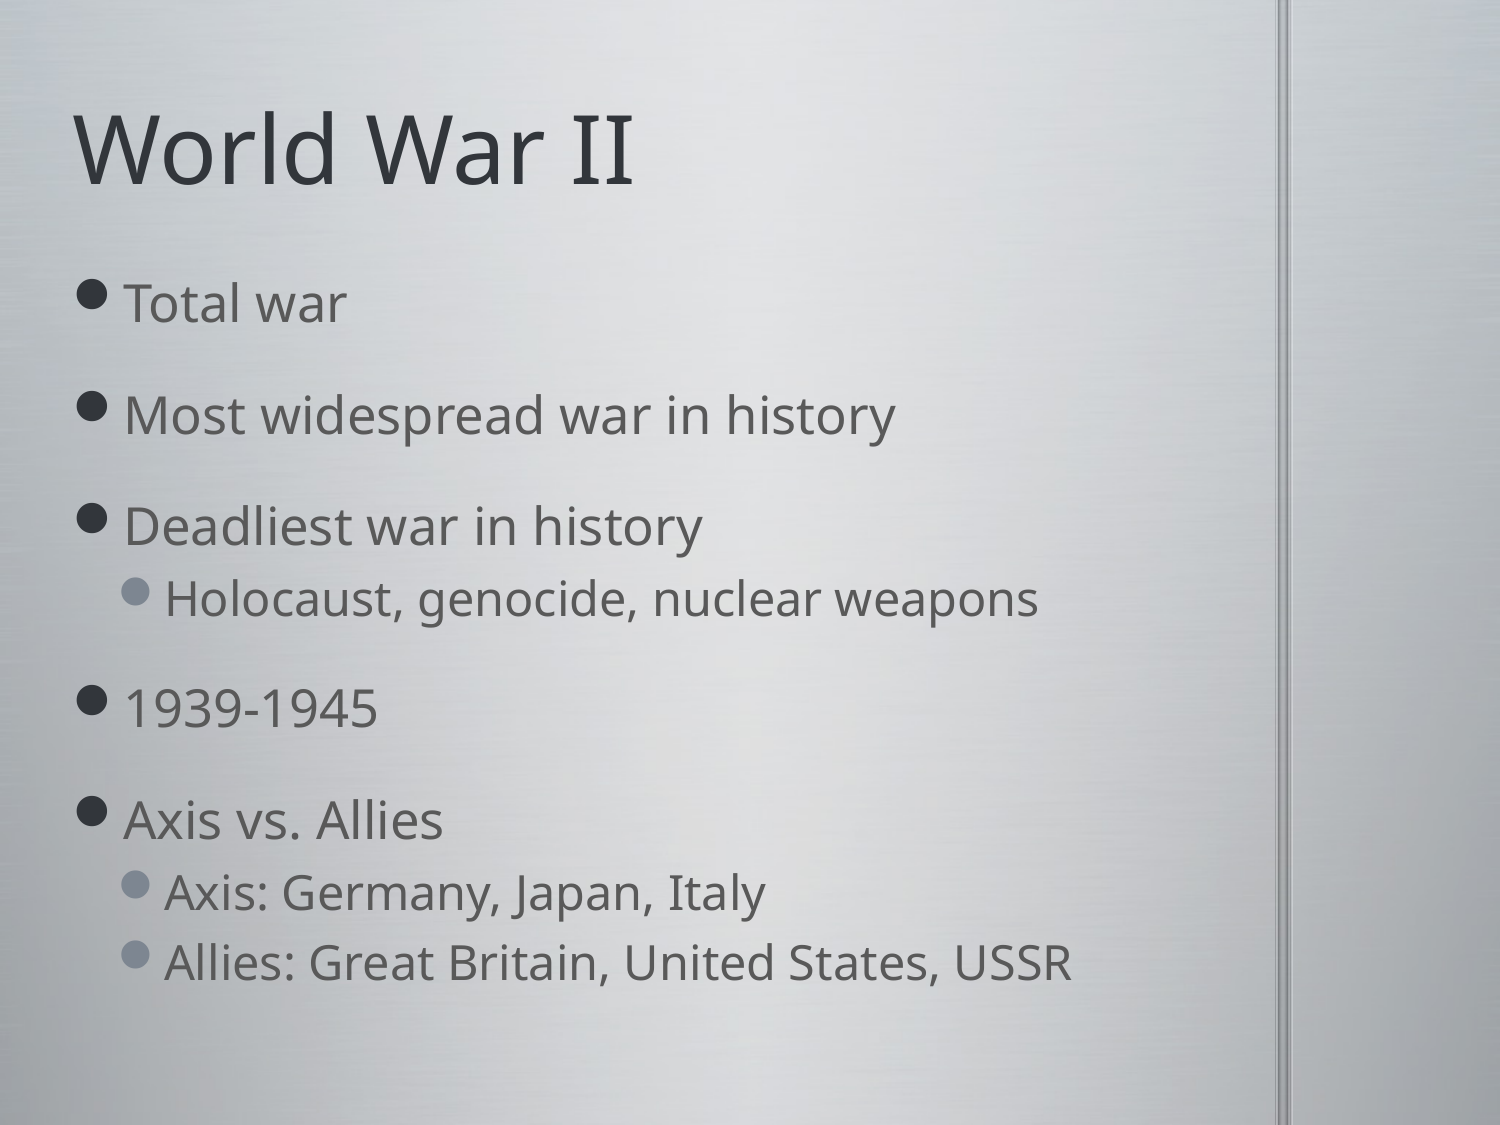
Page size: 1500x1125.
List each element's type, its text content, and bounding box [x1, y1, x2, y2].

title World War II [57, 86, 1220, 207]
picture [0, 0, 1500, 1125]
list Total war Most widespread war in history Deadliest war in history Holocaust, genocide, nuclear weapons 1939-1945 Axis vs. Allies Axis: Germany, Japan, Italy Allies: Great Britain, United States, USSR [57, 262, 1220, 1005]
